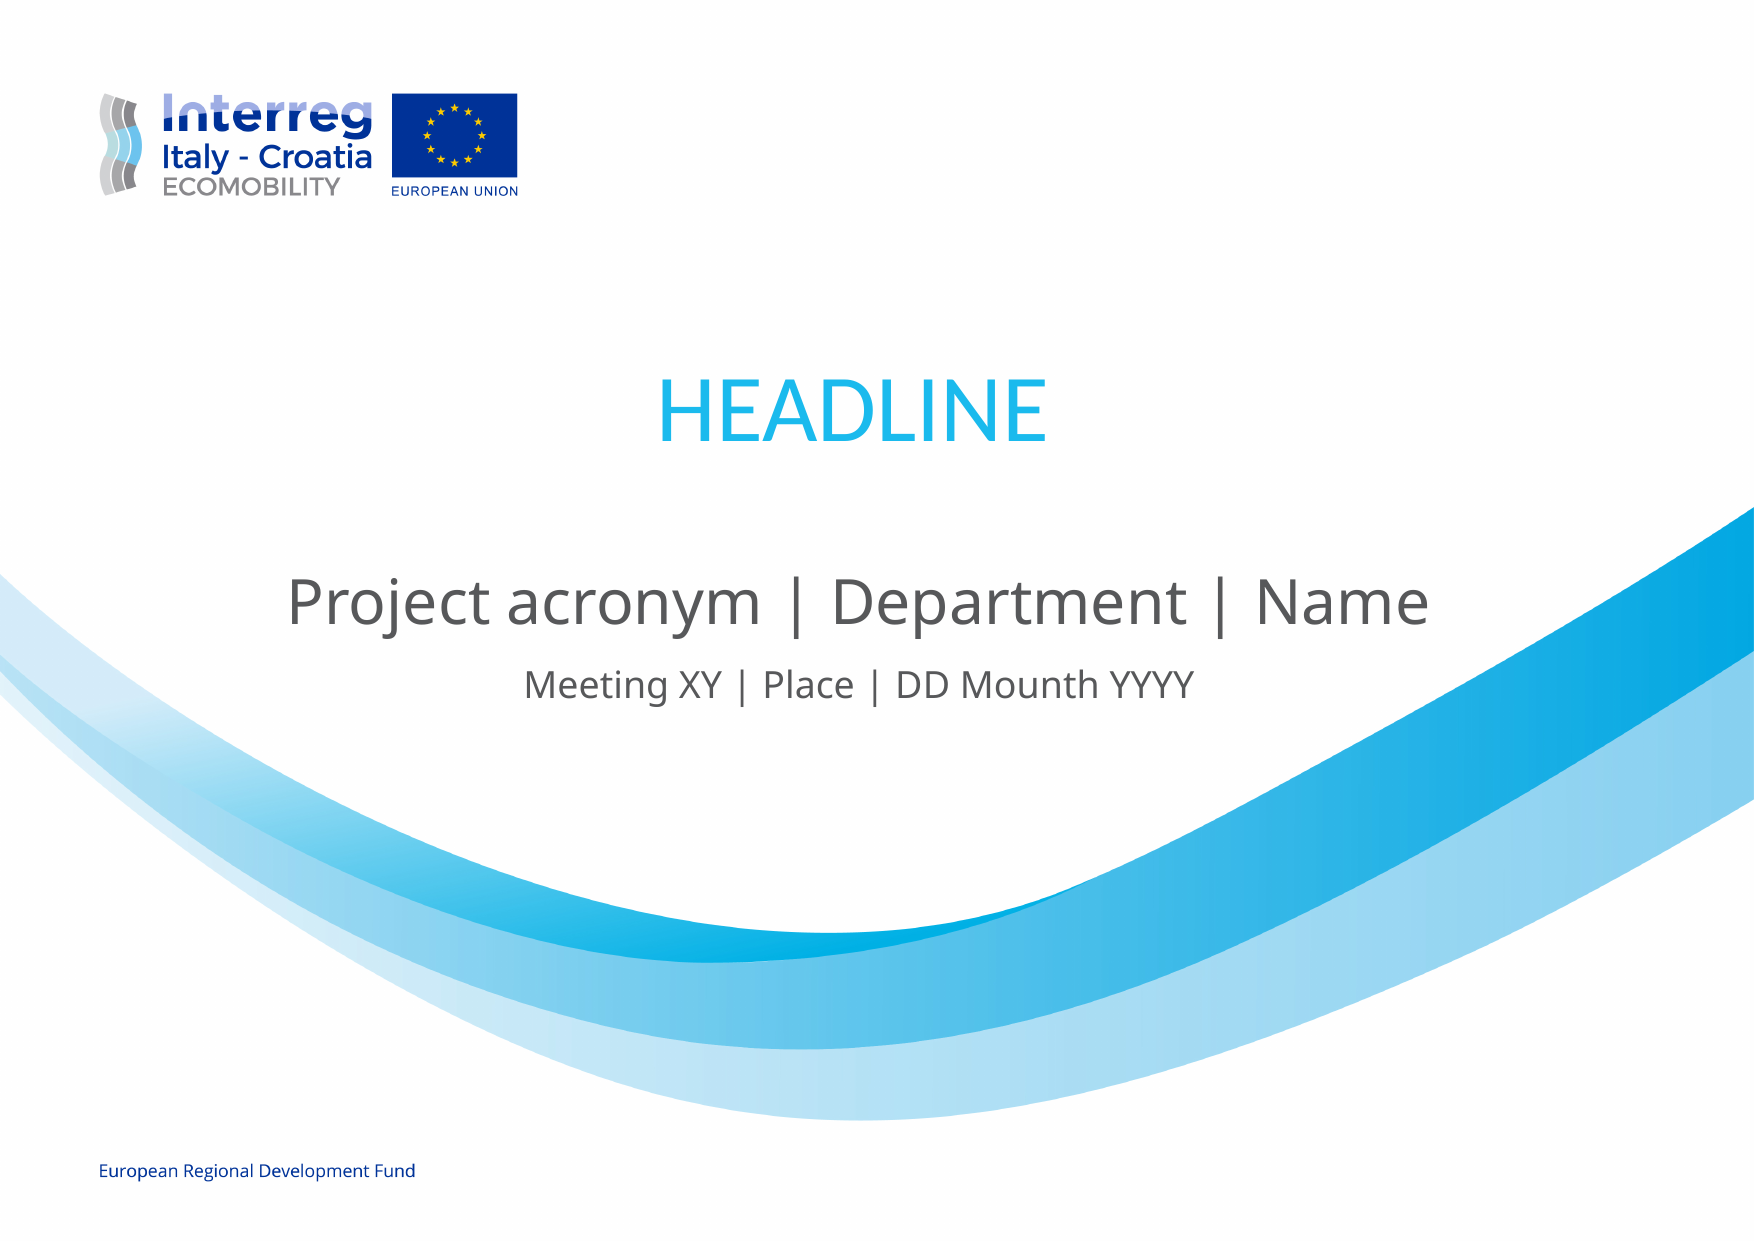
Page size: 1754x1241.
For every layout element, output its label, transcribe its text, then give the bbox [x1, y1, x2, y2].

picture [0, 0, 1754, 1241]
text_box Project acronym | Department | Name [156, 553, 1563, 646]
text_box Meeting XY | Place | DD Mounth YYYY [156, 652, 1563, 716]
text_box HEADLINE [427, 337, 1279, 470]
